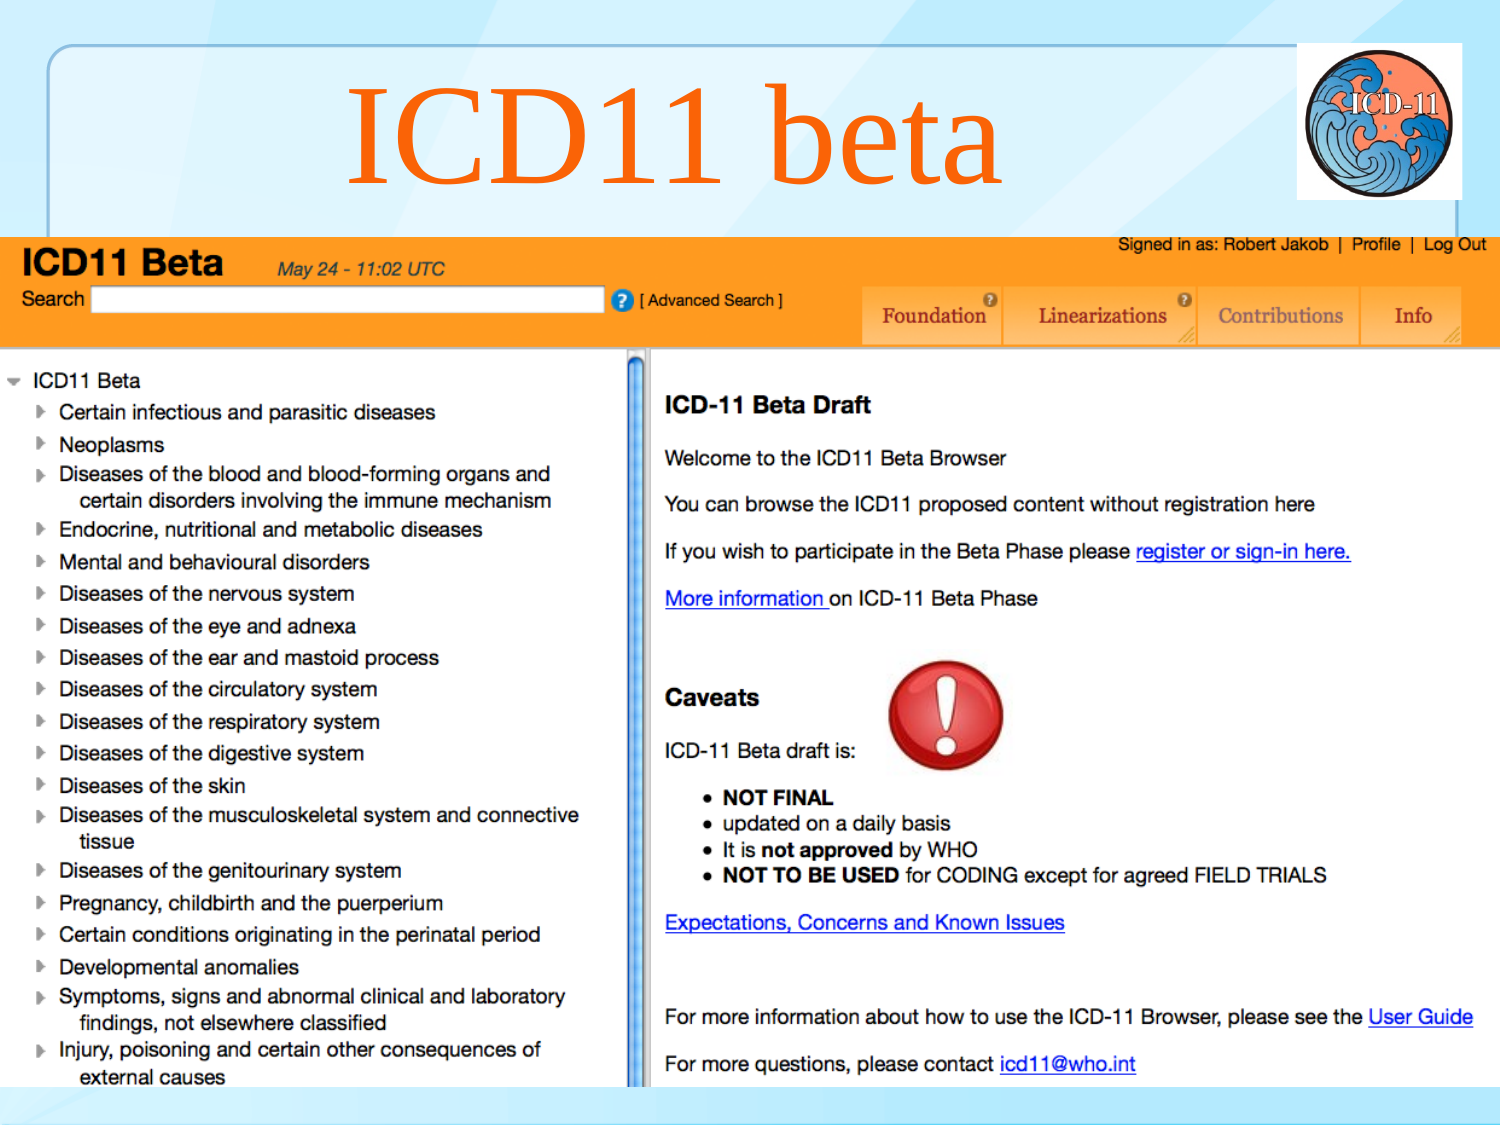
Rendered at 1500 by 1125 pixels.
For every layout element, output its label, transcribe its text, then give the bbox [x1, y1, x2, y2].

title ICD11 beta [17, 32, 1368, 220]
list http://www.who.int/classifications/icd/revision [608, 233, 1500, 237]
picture [0, 0, 1500, 1125]
